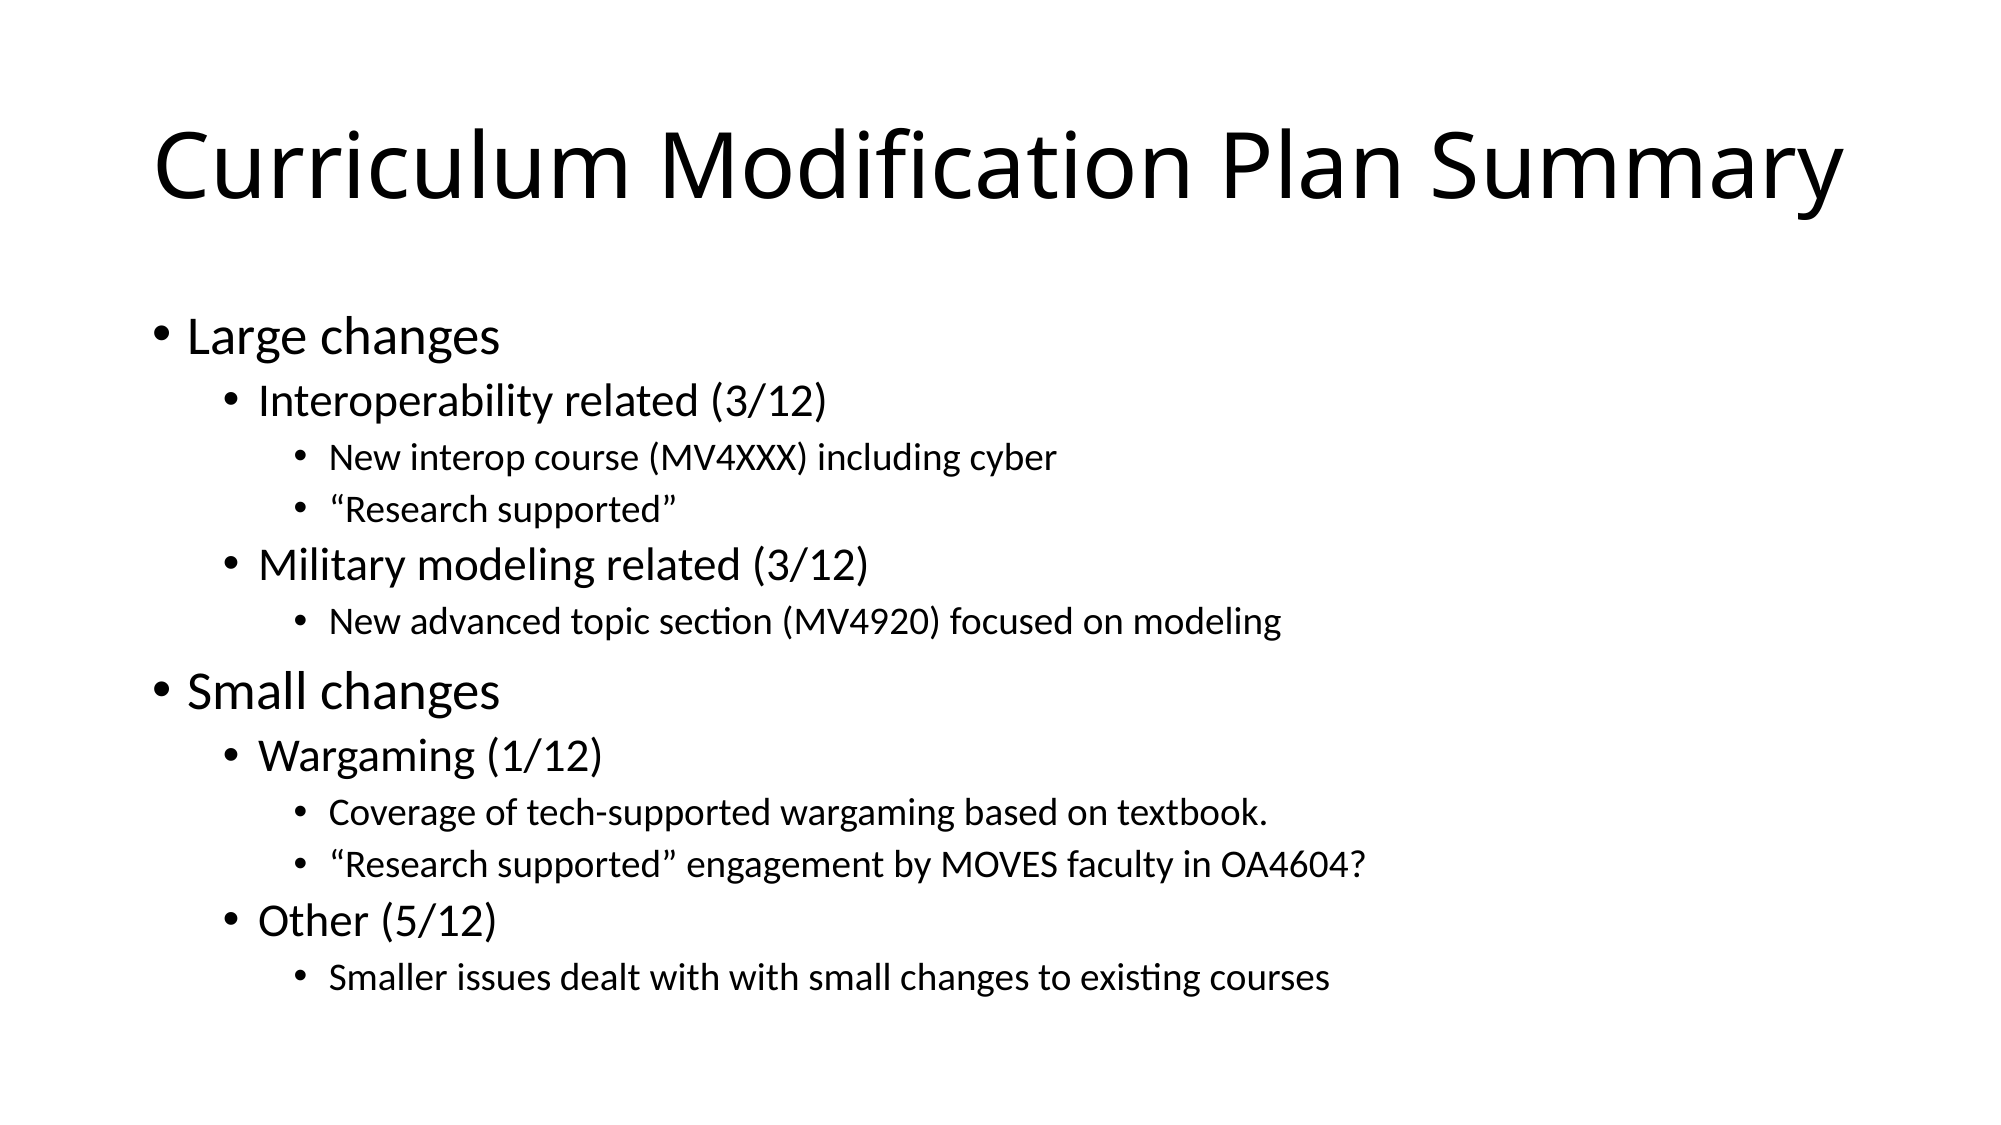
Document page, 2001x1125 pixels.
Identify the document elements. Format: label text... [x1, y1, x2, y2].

list Large changes Interoperability related (3/12) New interop course (MV4XXX) including cyber “Research supported” Military modeling related (3/12) New advanced topic section (MV4920) focused on modeling Small changes Wargaming (1/12) Coverage of tech-supported wargaming based on textbook. “Research supported” engagement by MOVES faculty in OA4604? Other (5/12) Smaller issues dealt with with small changes to existing courses [137, 299, 1863, 1014]
title Curriculum Modification Plan Summary [137, 59, 1863, 278]
